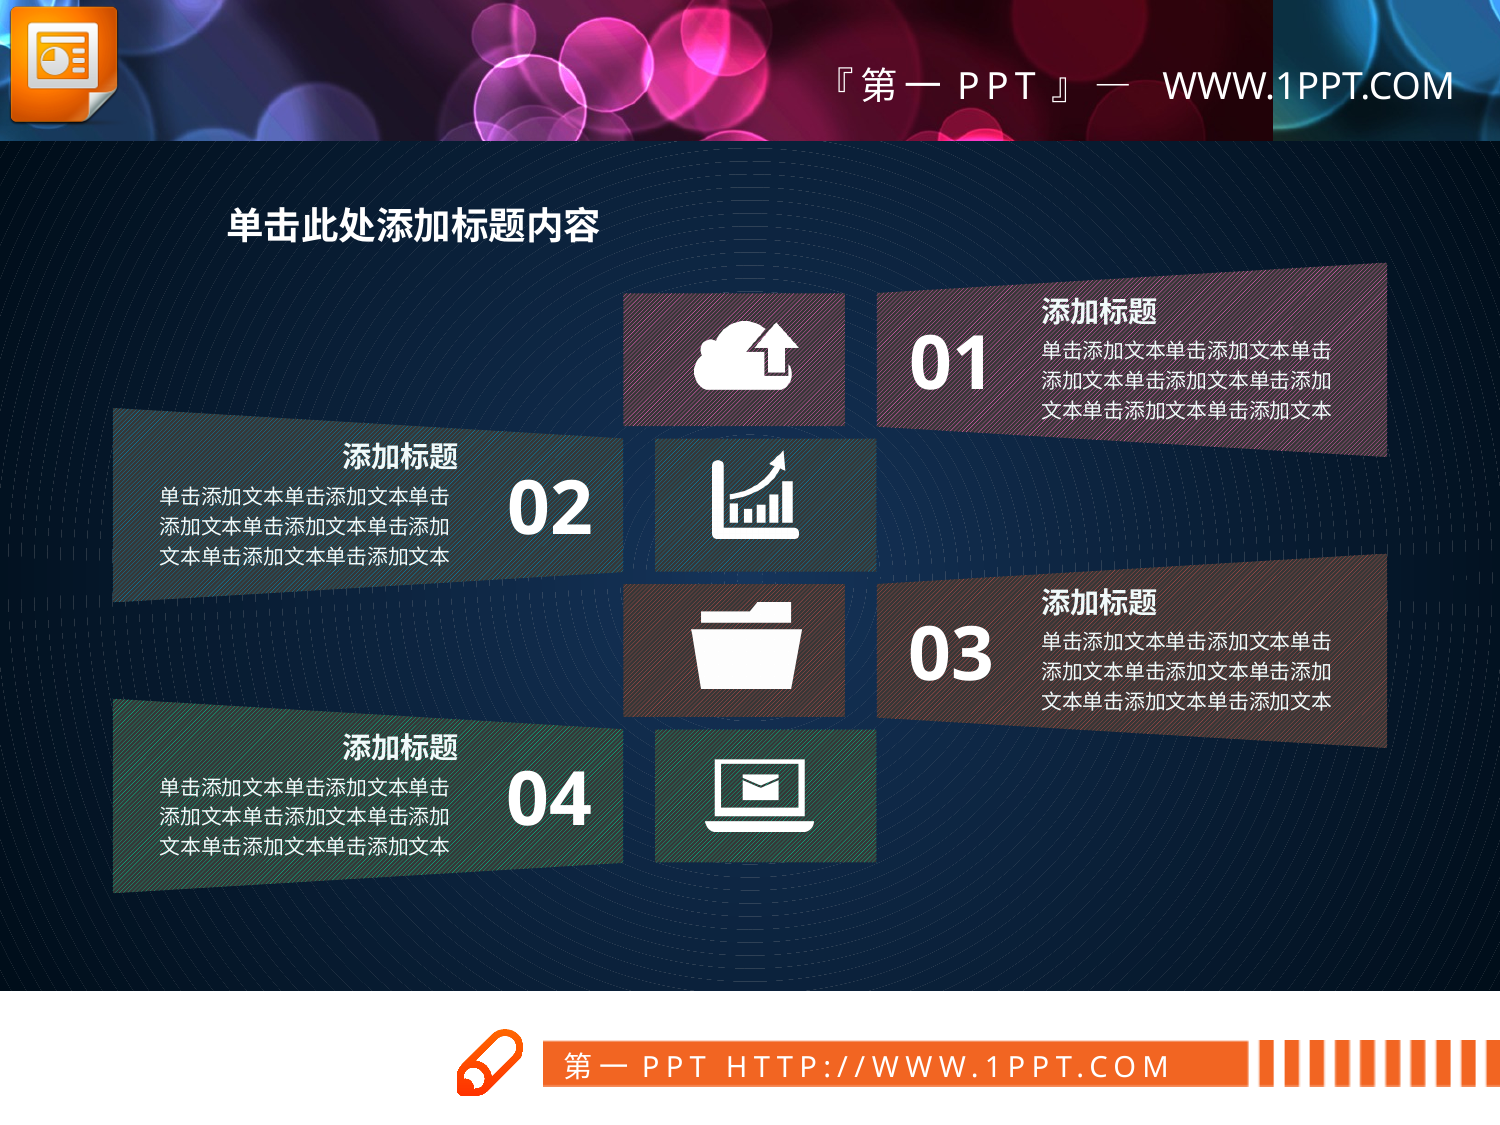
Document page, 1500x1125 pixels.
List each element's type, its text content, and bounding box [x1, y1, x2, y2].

picture [543, 1040, 1500, 1087]
text_box [112, 407, 624, 603]
text_box [112, 698, 624, 894]
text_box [654, 438, 877, 572]
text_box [143, 434, 483, 578]
picture [0, 0, 1500, 141]
text_box [876, 262, 1388, 458]
text_box [876, 553, 1388, 749]
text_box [1026, 580, 1365, 723]
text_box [623, 583, 846, 718]
text_box 04 [495, 744, 604, 846]
text_box 02 [496, 454, 605, 556]
text_box 单击此处添加标题内容 [194, 196, 633, 253]
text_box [143, 725, 483, 868]
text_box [1026, 289, 1365, 432]
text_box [623, 293, 846, 427]
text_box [654, 729, 877, 863]
text_box 01 [898, 308, 1007, 410]
text_box 03 [897, 599, 1007, 701]
